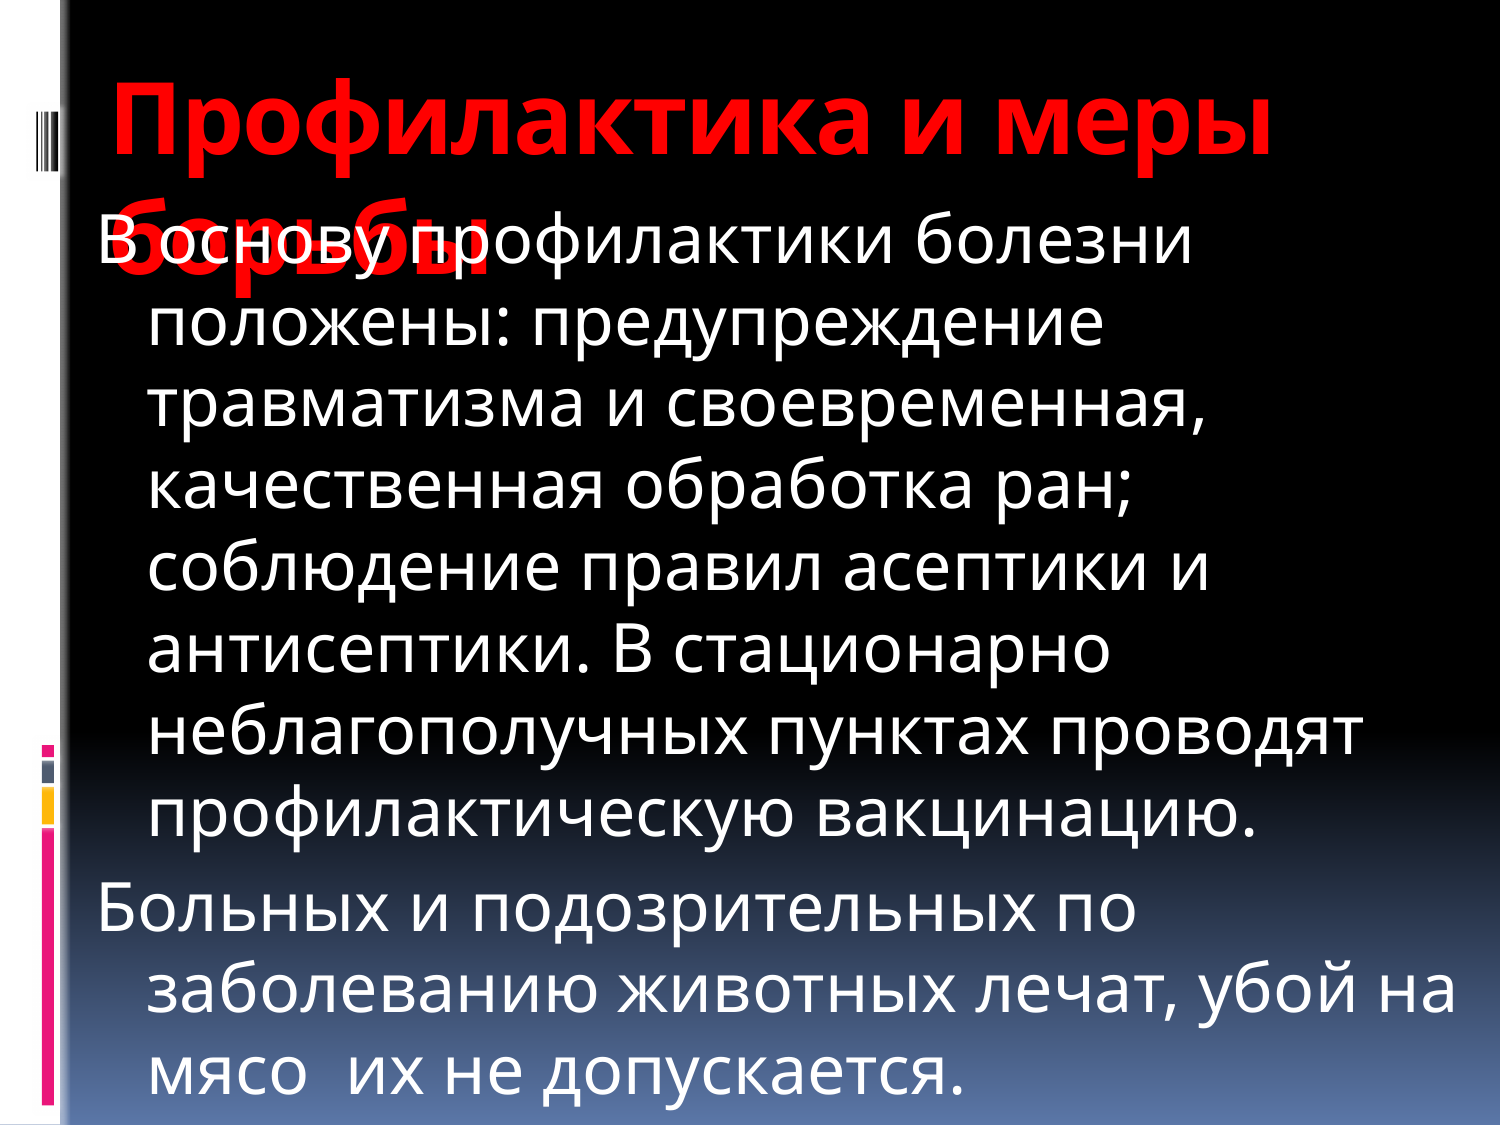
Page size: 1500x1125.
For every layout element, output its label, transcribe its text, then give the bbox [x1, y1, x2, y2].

title Профилактика и меры борьбы [93, 46, 1454, 187]
list В основу профилактики болезни положены: предупреждение травматизма и своевременная, качественная обработка ран; соблюдение правил асептики и антисептики. В стационарно неблагополучных пунктах проводят профилактическую вакцинацию. Больных и подозрительных по заболеванию животных лечат, убой на мясо их не допускается. [70, 187, 1500, 1125]
